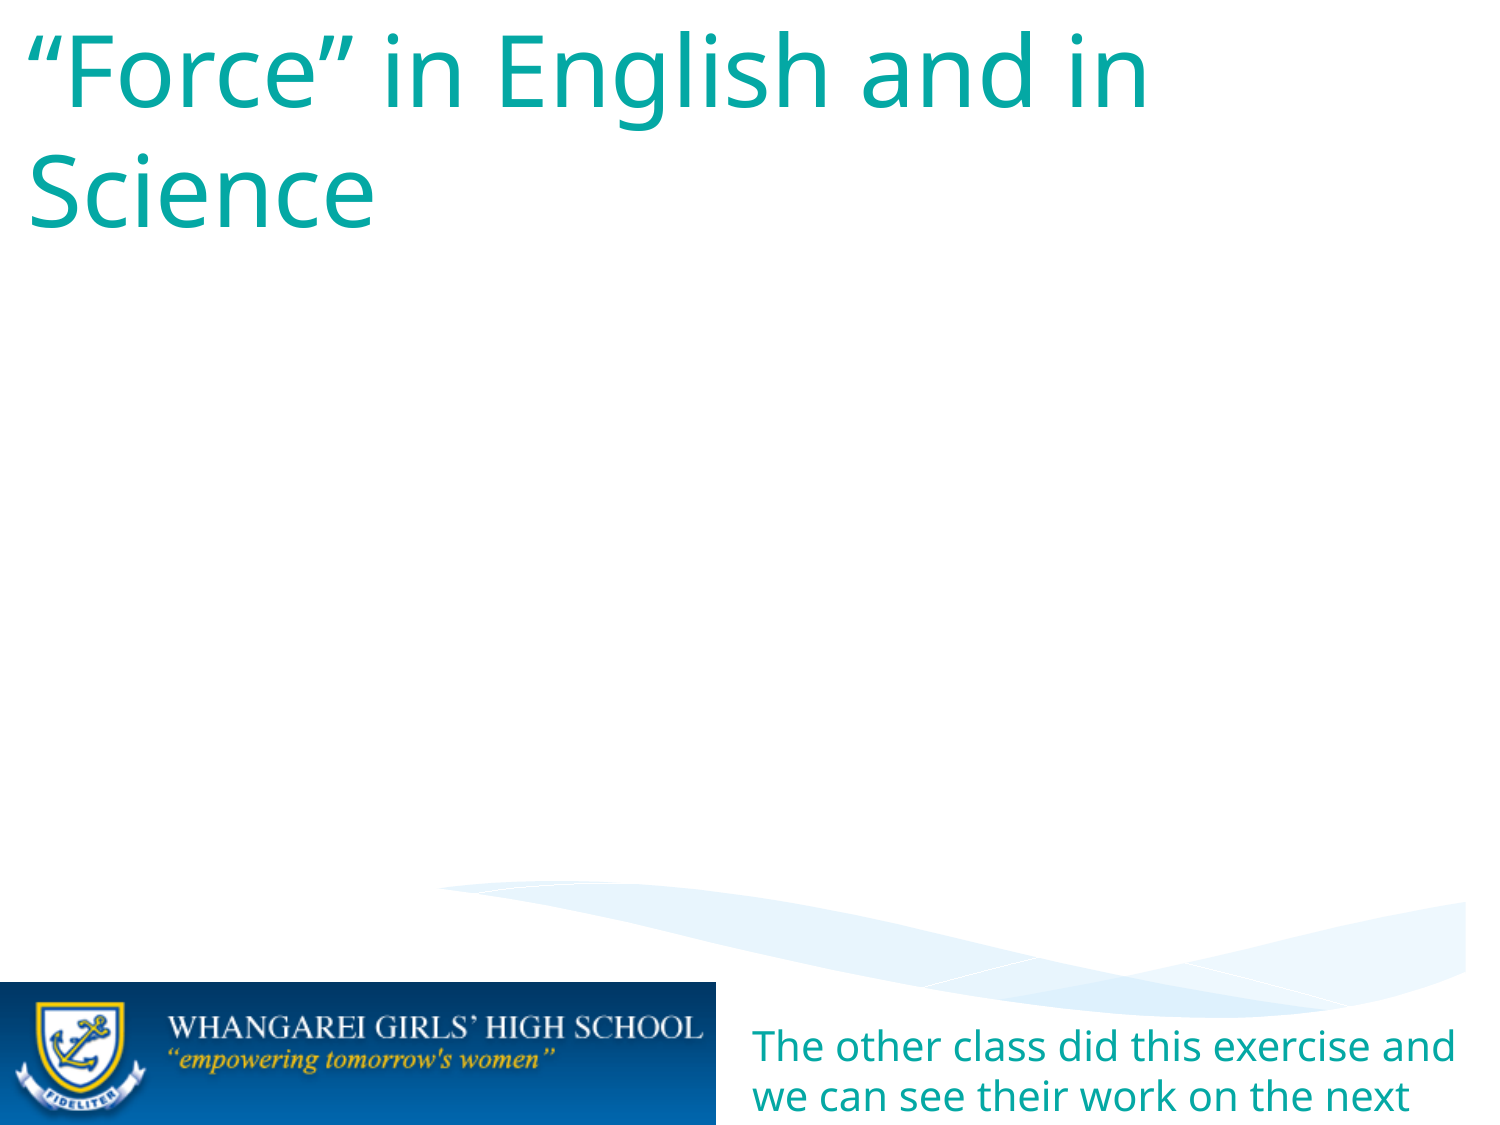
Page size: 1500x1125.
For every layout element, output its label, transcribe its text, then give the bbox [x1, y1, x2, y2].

text_box The other class did this exercise and we can see their work on the next slide [737, 1012, 1488, 1125]
text_box “Force” in English and in Science [12, 0, 1463, 255]
picture [0, 982, 716, 1125]
